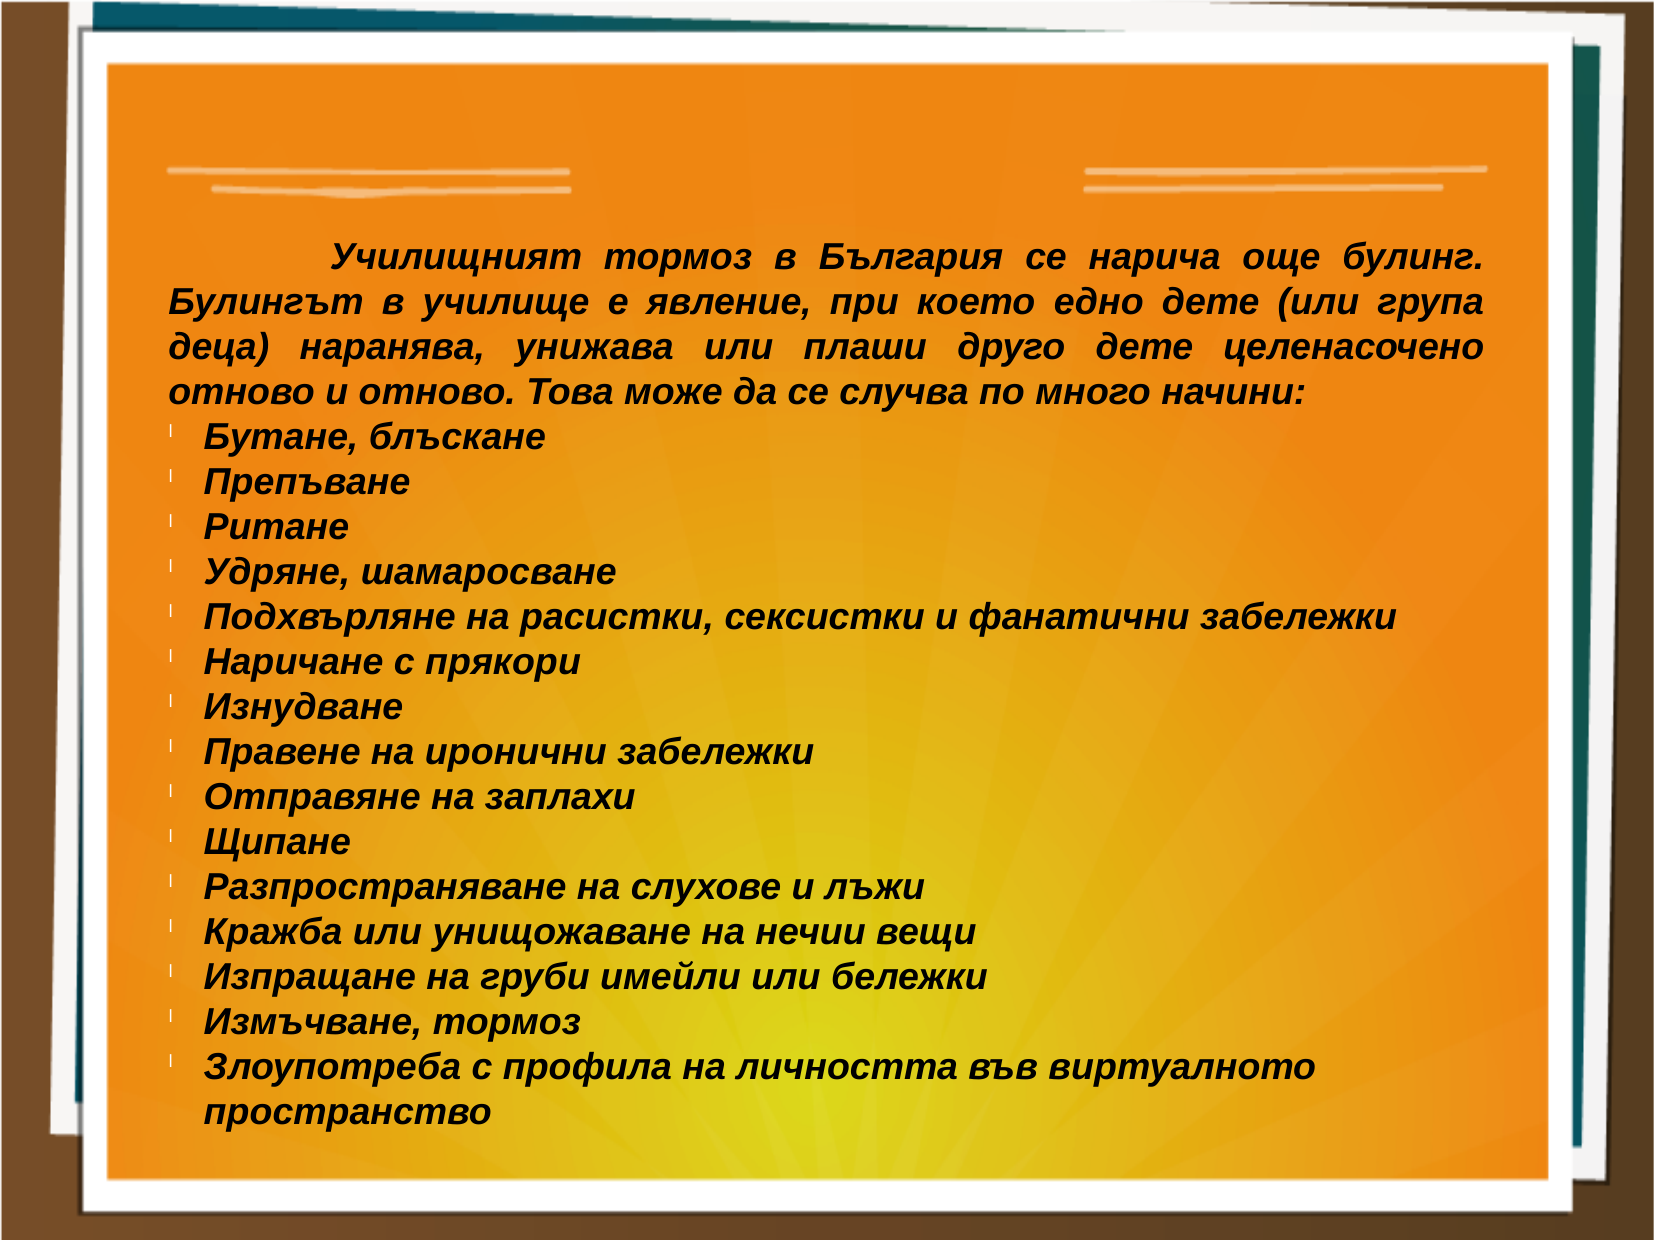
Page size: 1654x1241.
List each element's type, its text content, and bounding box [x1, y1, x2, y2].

picture [0, 0, 1654, 1240]
text_box Училищният тормоз в България се нарича още булинг. Булингът в училище е явление, при което едно дете (или група деца) наранява, унижава или плаши друго дете целенасочено отново и отново. Това може да се случва по много начини: Бутане, блъскане Препъване Ритане Удряне, шамаросване Подхвърляне на расистки, сексистки и фанатични забележки Наричане с прякори Изнудване Правене на иронични забележки Отправяне на заплахи Щипане Разпространяване на слухове и лъжи Кражба или унищожаване на нечии вещи Изпращане на груби имейли или бележки Измъчване, тормоз Злоупотреба с профила на личността във виртуалното пространство [153, 224, 1500, 1121]
